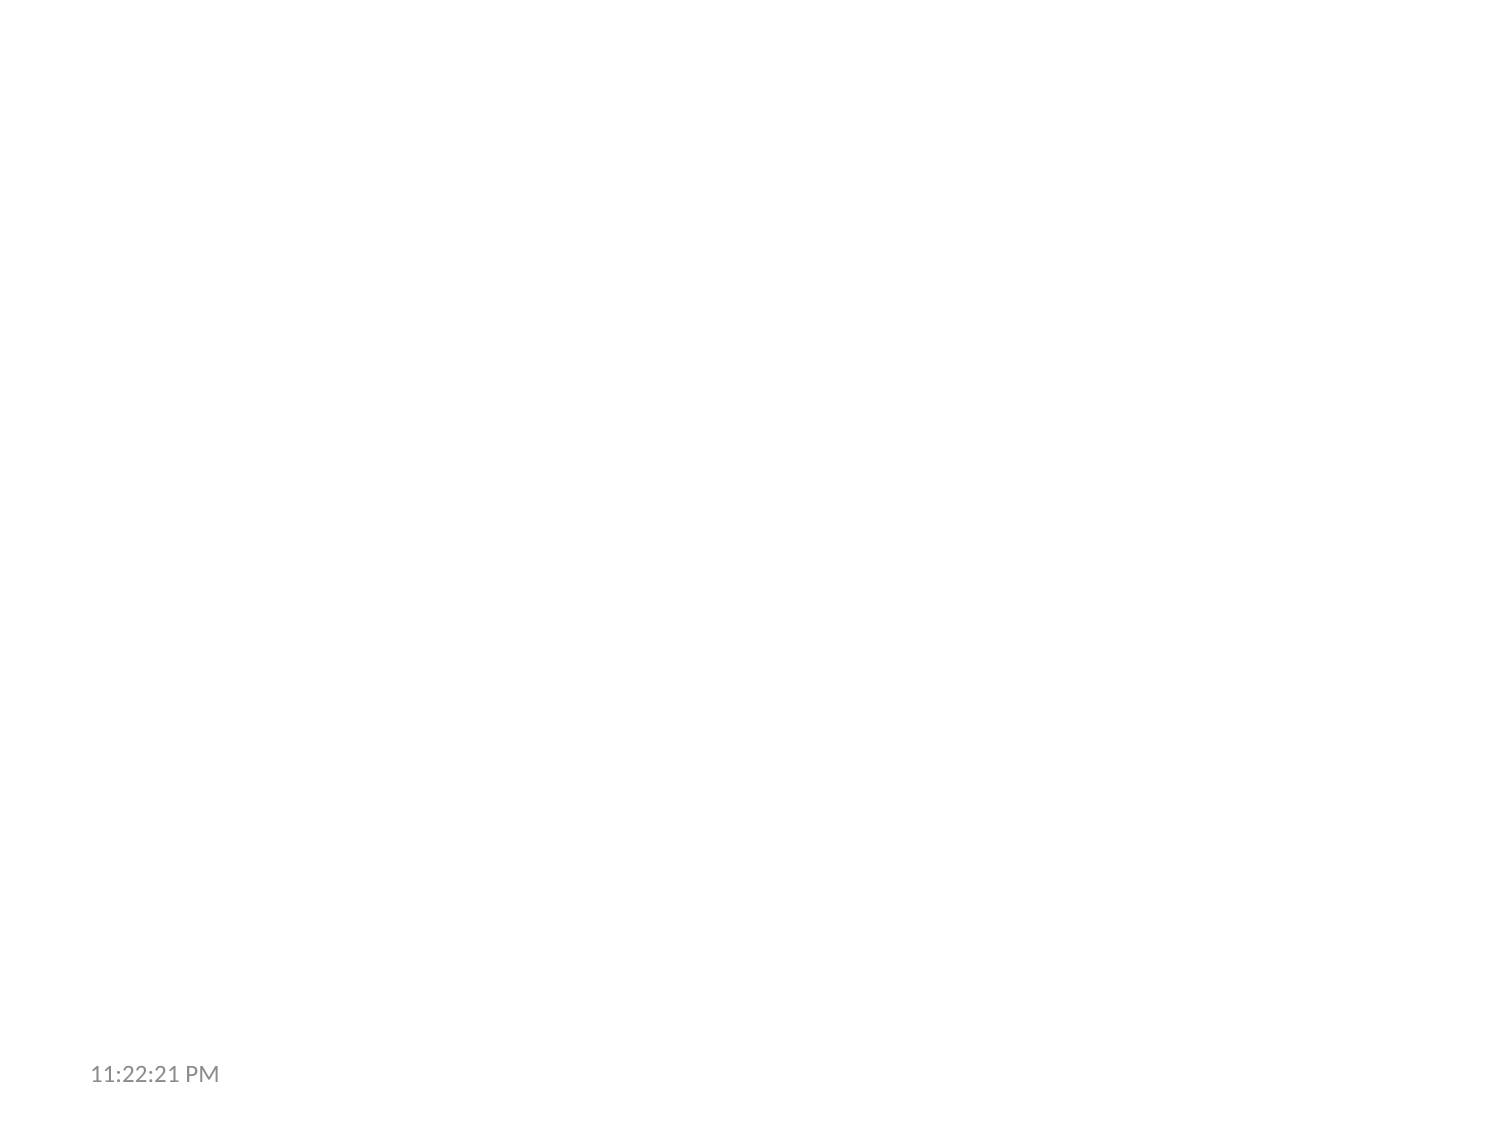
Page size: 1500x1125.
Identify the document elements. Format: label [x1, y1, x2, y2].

slide_number [75, 1042, 425, 1103]
